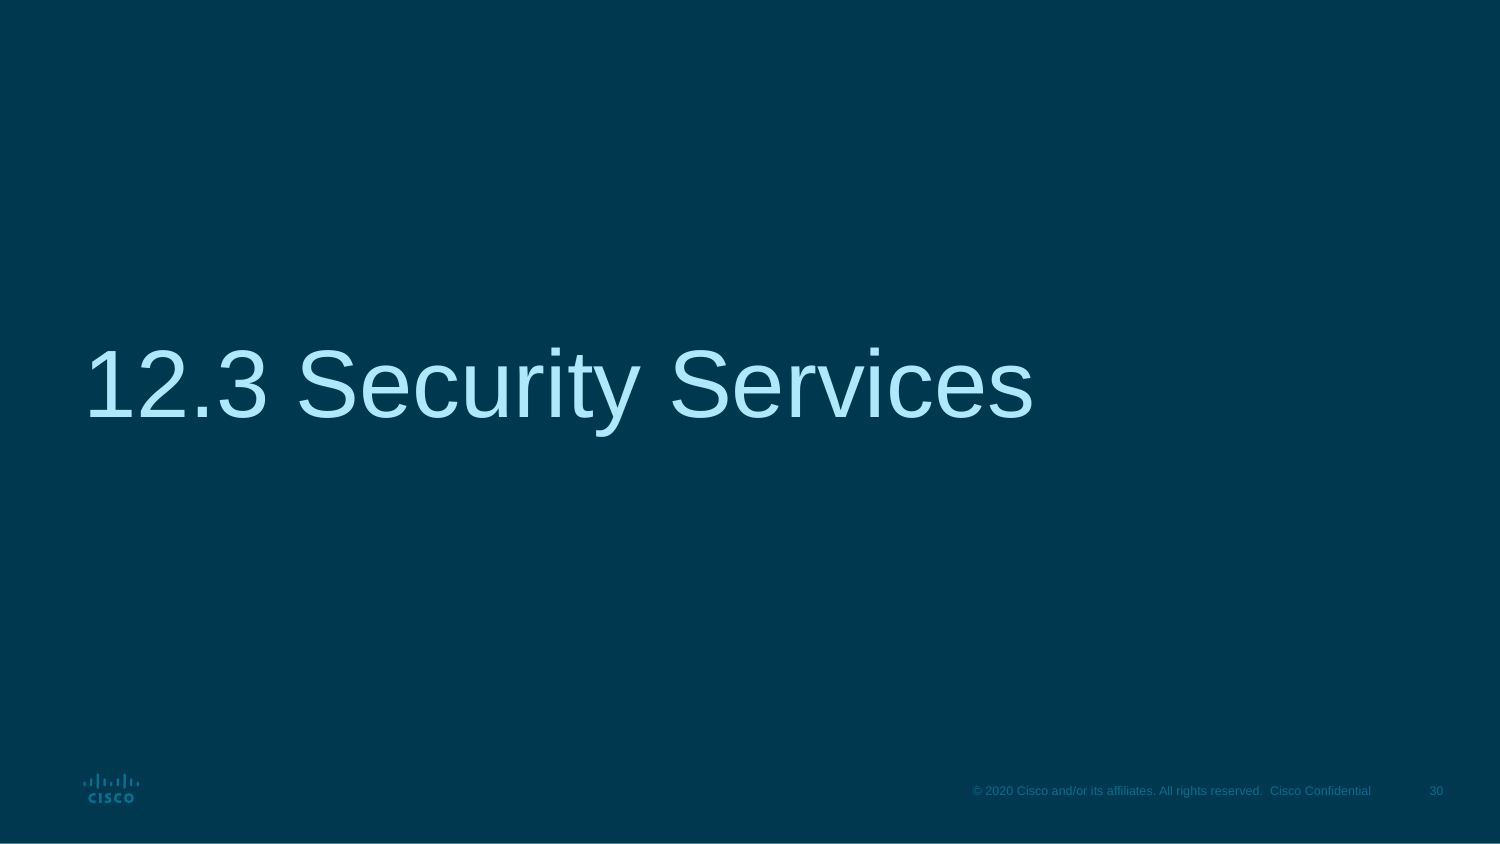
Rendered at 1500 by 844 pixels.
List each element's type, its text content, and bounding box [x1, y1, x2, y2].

title 12.3 Security Services [68, 150, 1315, 446]
